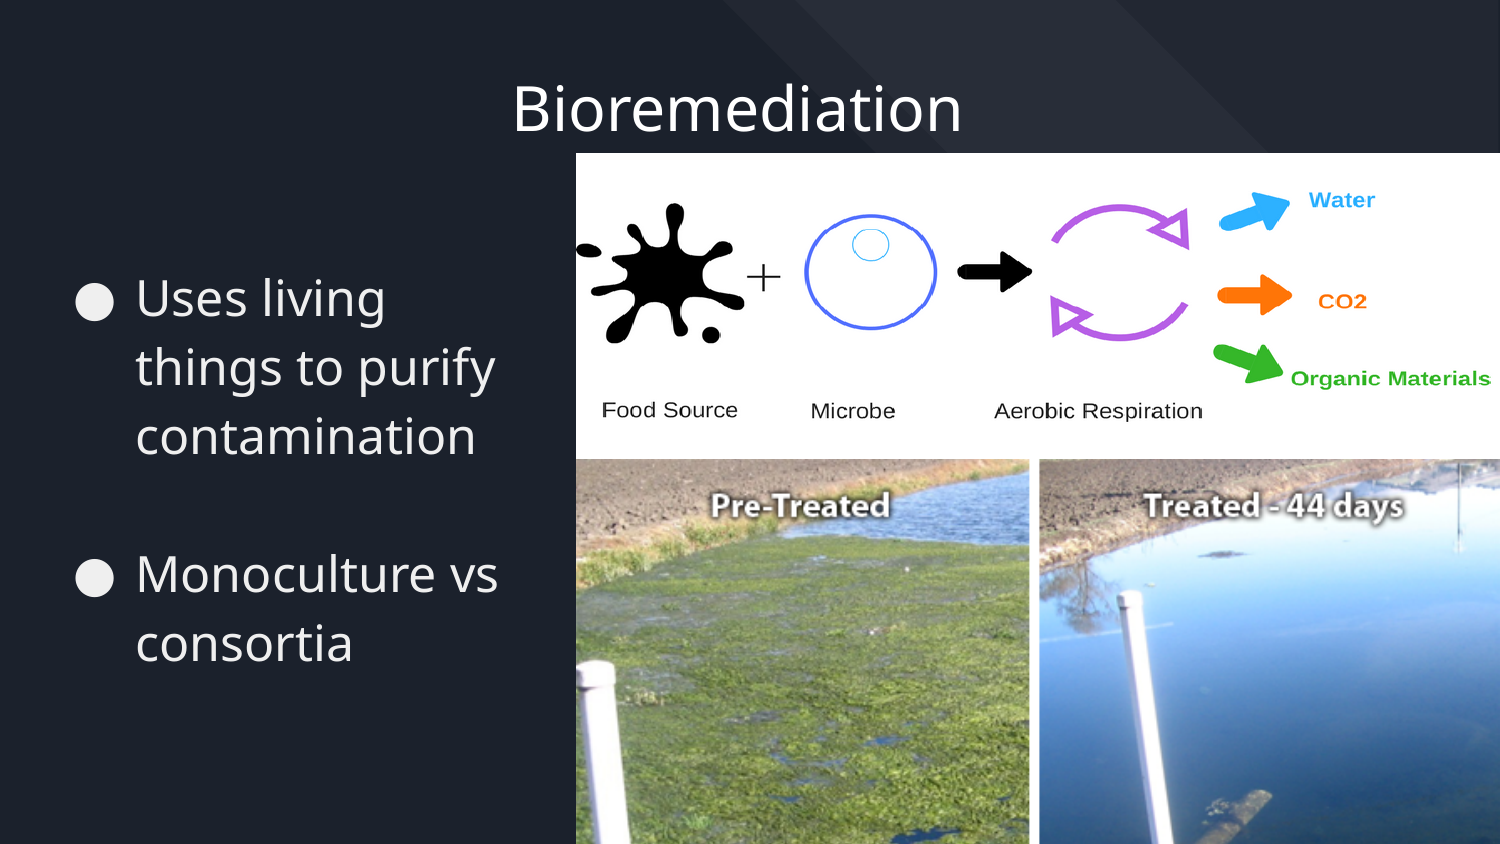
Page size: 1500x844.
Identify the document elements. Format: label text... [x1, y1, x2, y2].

picture [575, 153, 1500, 844]
list Bioremediation [496, 42, 1004, 243]
text_box Uses living things to purify contamination Monoculture vs consortia [45, 242, 538, 735]
